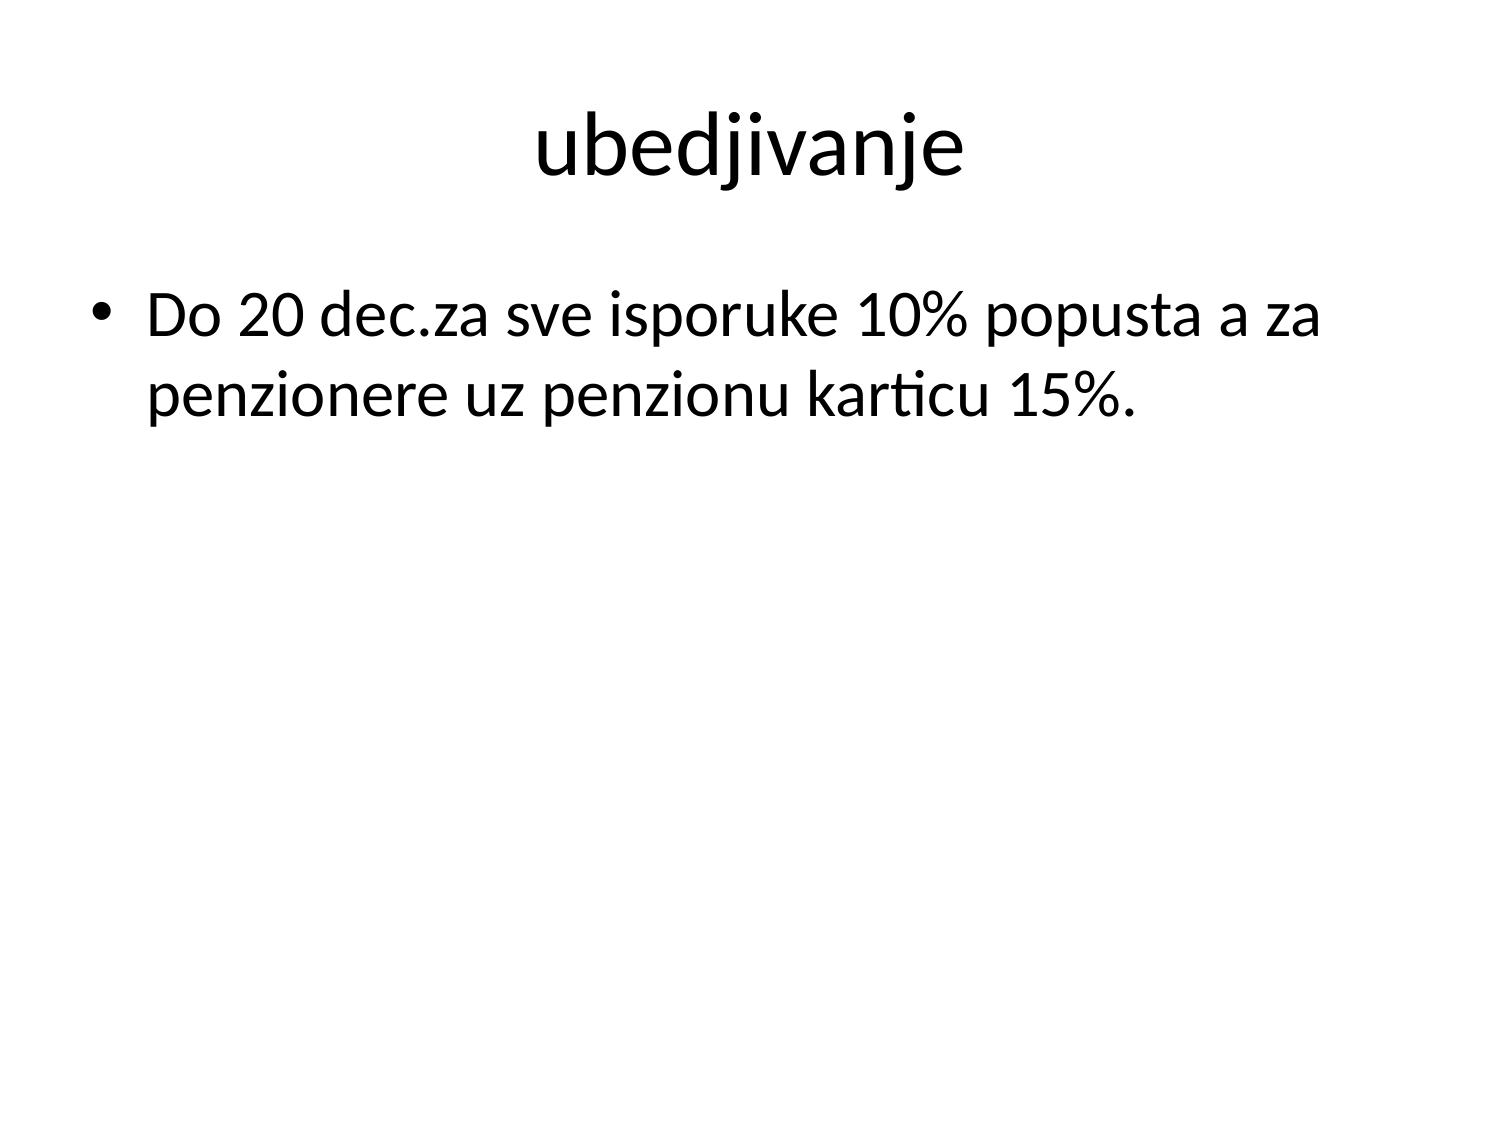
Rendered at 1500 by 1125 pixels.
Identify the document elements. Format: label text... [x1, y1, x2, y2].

title ubedjivanje [75, 45, 1425, 233]
list Do 20 dec.za sve isporuke 10% popusta a za penzionere uz penzionu karticu 15%. [75, 262, 1425, 1005]
